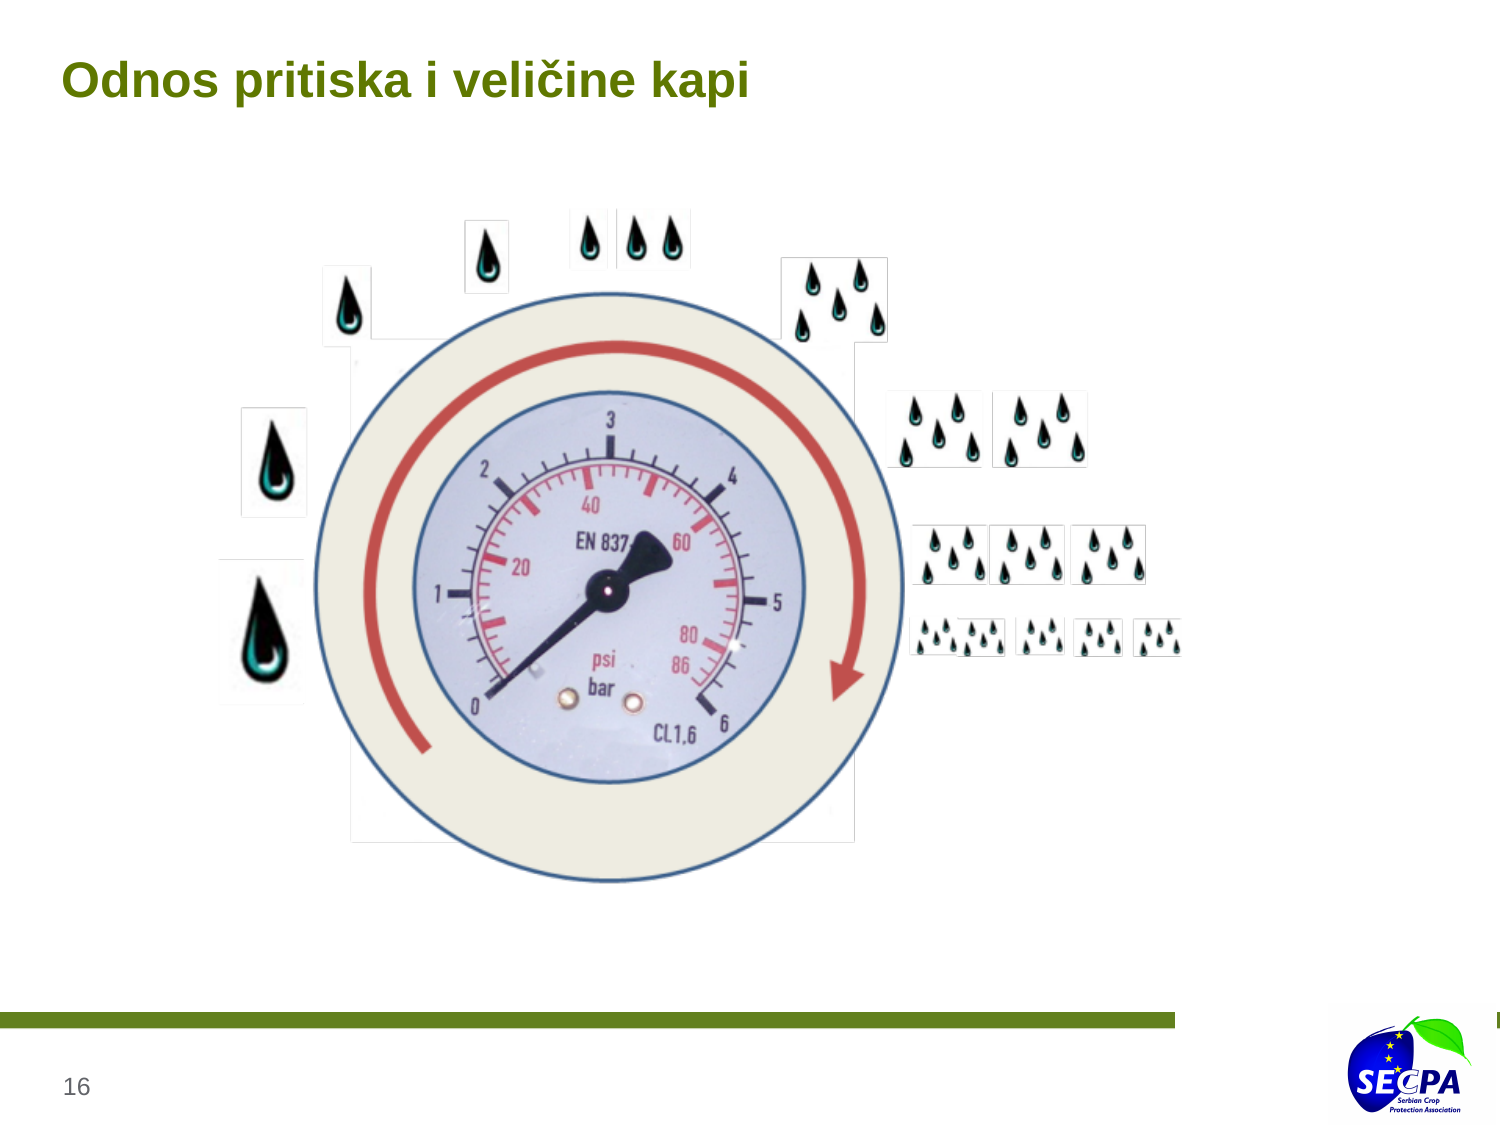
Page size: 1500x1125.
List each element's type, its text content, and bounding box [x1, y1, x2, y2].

title Odnos pritiska i veličine kapi [61, 14, 1448, 148]
picture [218, 207, 1182, 885]
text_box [1174, 1002, 1498, 1125]
picture [0, 1012, 1174, 1125]
